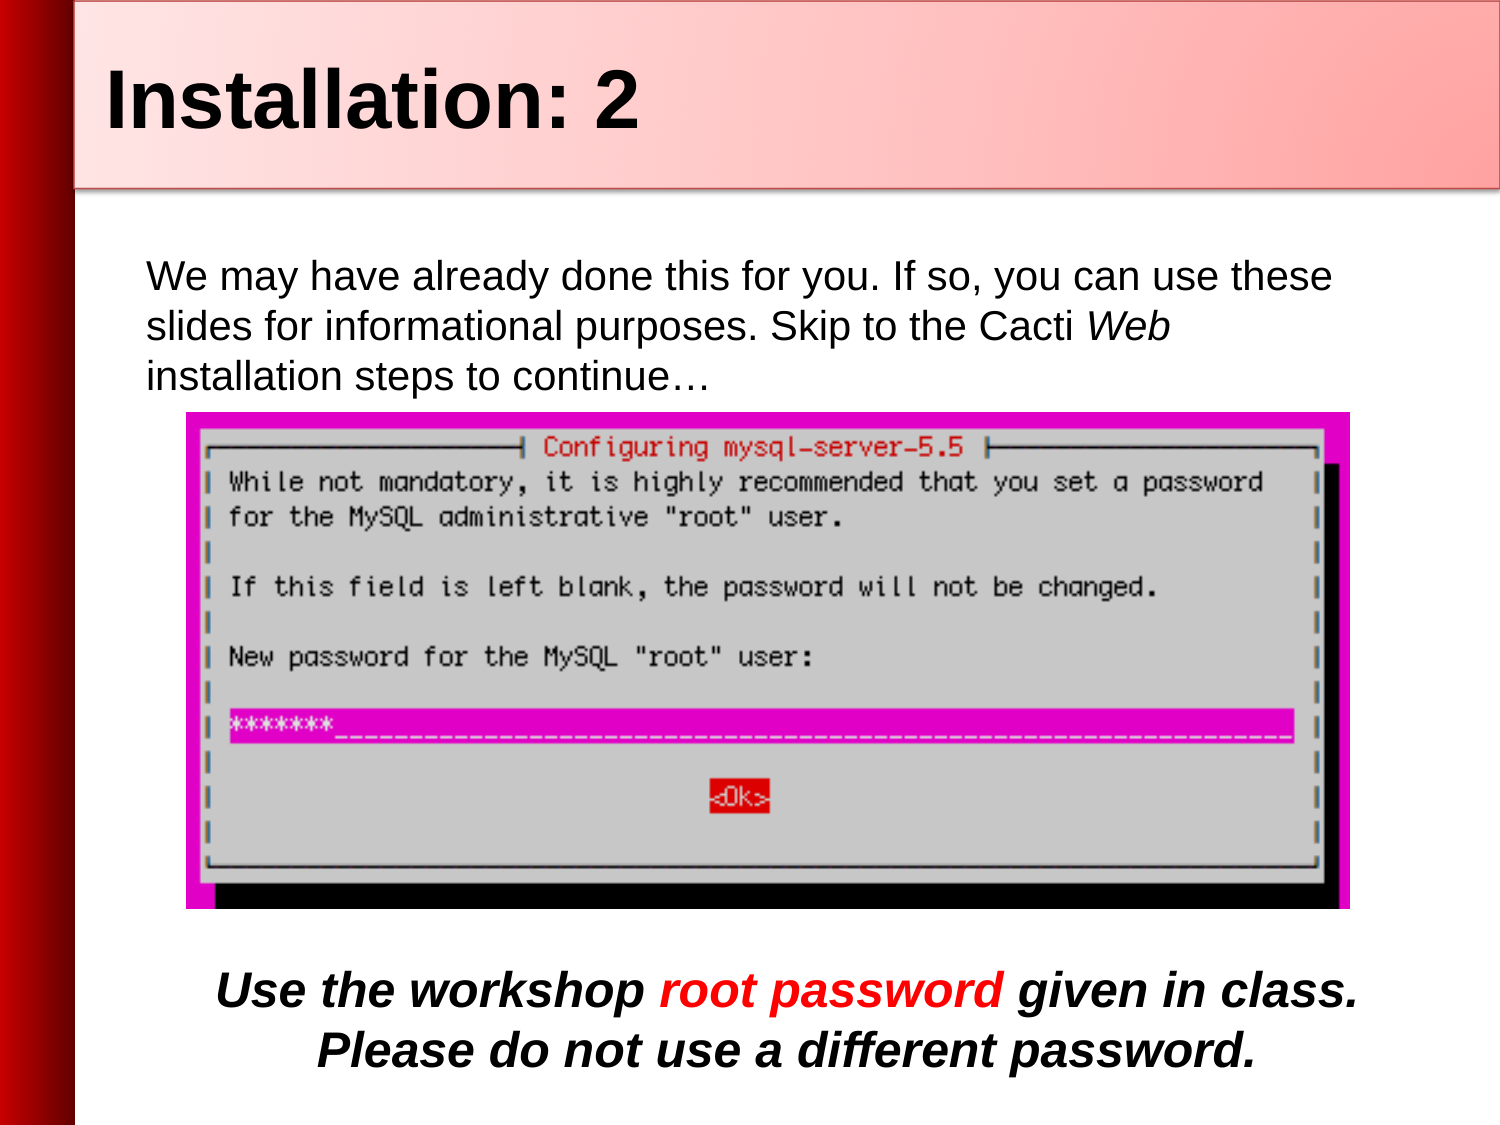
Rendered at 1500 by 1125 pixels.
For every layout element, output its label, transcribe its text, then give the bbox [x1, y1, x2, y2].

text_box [65, 0, 1500, 201]
text_box Use the workshop root password given in class. Please do not use a different password. [137, 950, 1438, 1125]
picture [186, 412, 1351, 910]
text_box We may have already done this for you. If so, you can use these slides for informational purposes. Skip to the Cacti Web installation steps to continue… [131, 241, 1369, 408]
